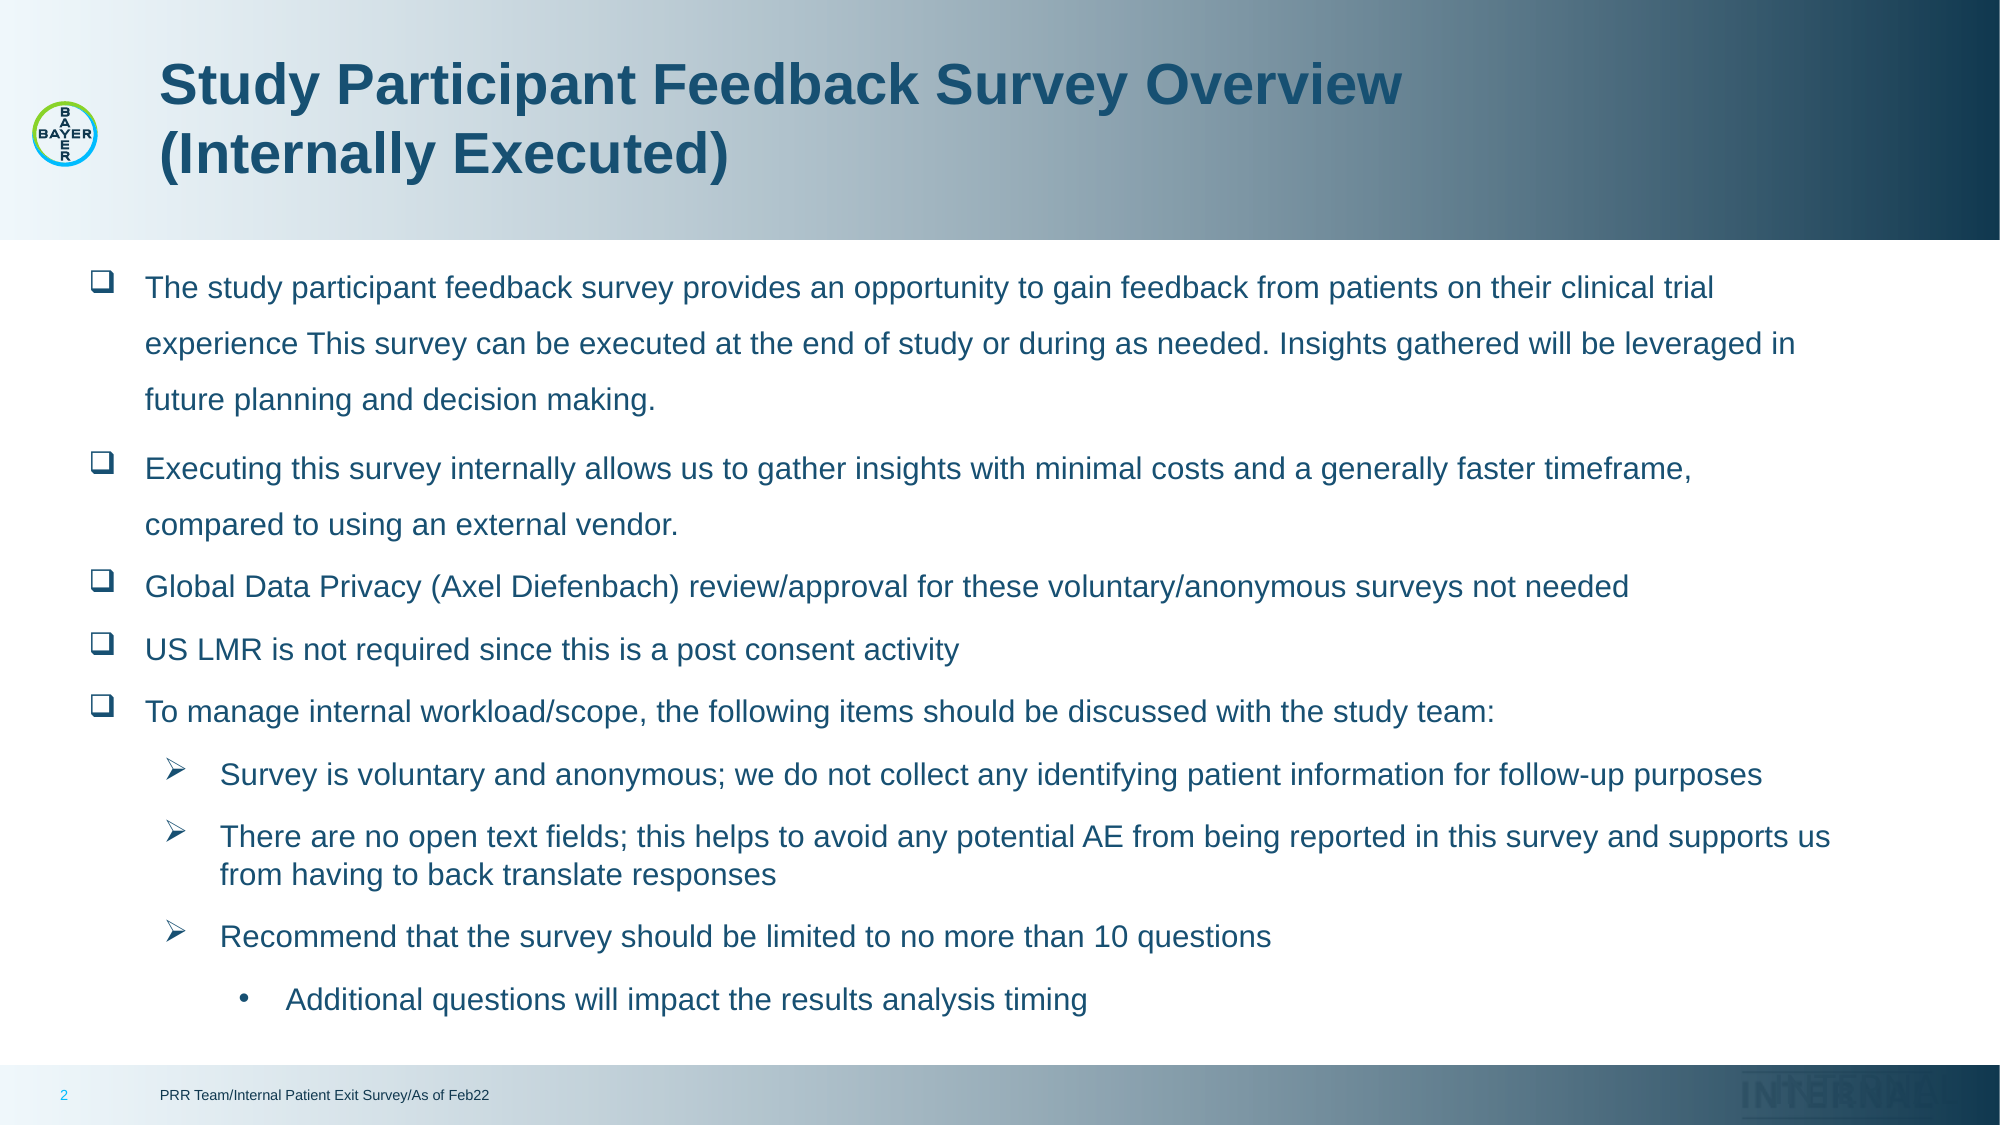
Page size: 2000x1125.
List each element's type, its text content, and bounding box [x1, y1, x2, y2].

slide_number 2 [32, 1085, 97, 1104]
footer PRR Team/Internal Patient Exit Survey/As of Feb22 [159, 1099, 1578, 1104]
text_box The study participant feedback survey provides an opportunity to gain feedback from patients on their clinical trial experience This survey can be executed at the end of study or during as needed. Insights gathered will be leveraged in future planning and decision making. Executing this survey internally allows us to gather insights with minimal costs and a generally faster timeframe, compared to using an external vendor. Global Data Privacy (Axel Diefenbach) review/approval for these voluntary/anonymous surveys not needed US LMR is not required since this is a post consent activity To manage internal workload/scope, the following items should be discussed with the study team: Survey is voluntary and anonymous; we do not collect any identifying patient information for follow-up purposes There are no open text fields; this helps to avoid any potential AE from being reported in this survey and supports us from having to back translate responses Recommend that the survey should be limited to no more than 10 questions Additional questions will impact the results analysis timing [73, 240, 1855, 1099]
title Study Participant Feedback Survey Overview (Internally Executed) [159, 45, 1926, 186]
picture [64, 105, 82, 112]
